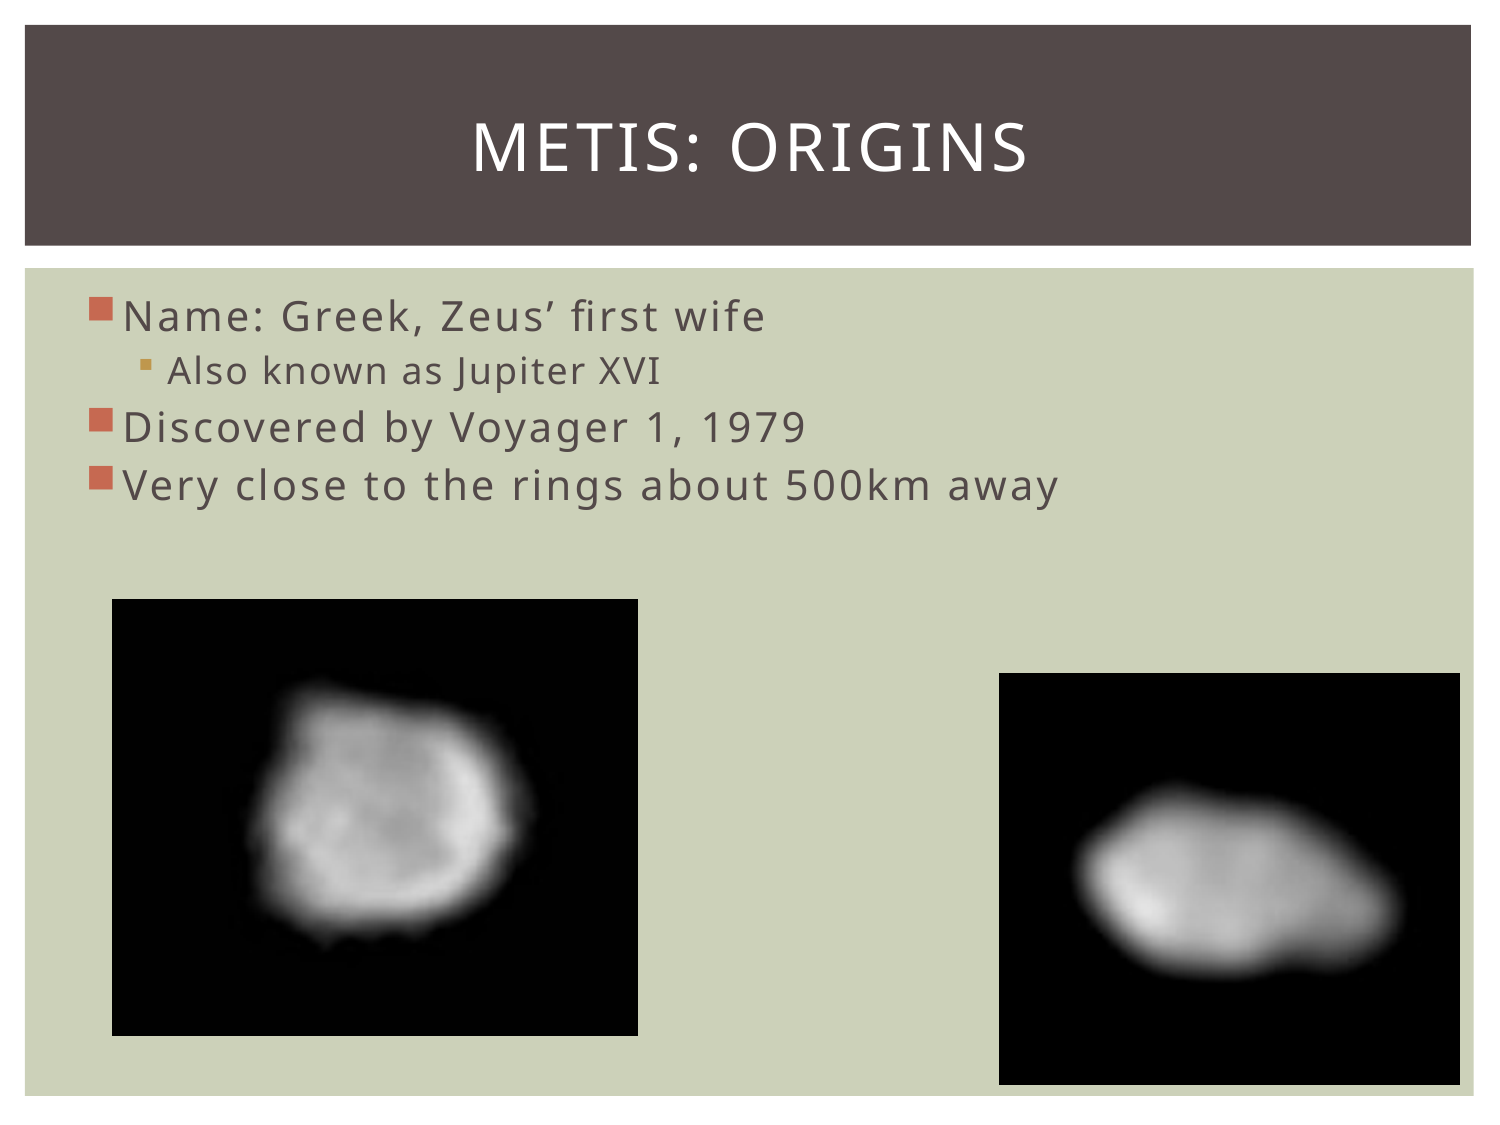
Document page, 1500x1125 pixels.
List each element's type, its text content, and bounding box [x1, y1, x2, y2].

picture [999, 673, 1460, 1085]
list Name: Greek, Zeus’ first wife Also known as Jupiter XVI Discovered by Voyager 1, 1979 Very close to the rings about 500km away [62, 281, 1442, 1005]
picture [112, 599, 638, 1037]
title Metis: Origins [62, 58, 1438, 232]
